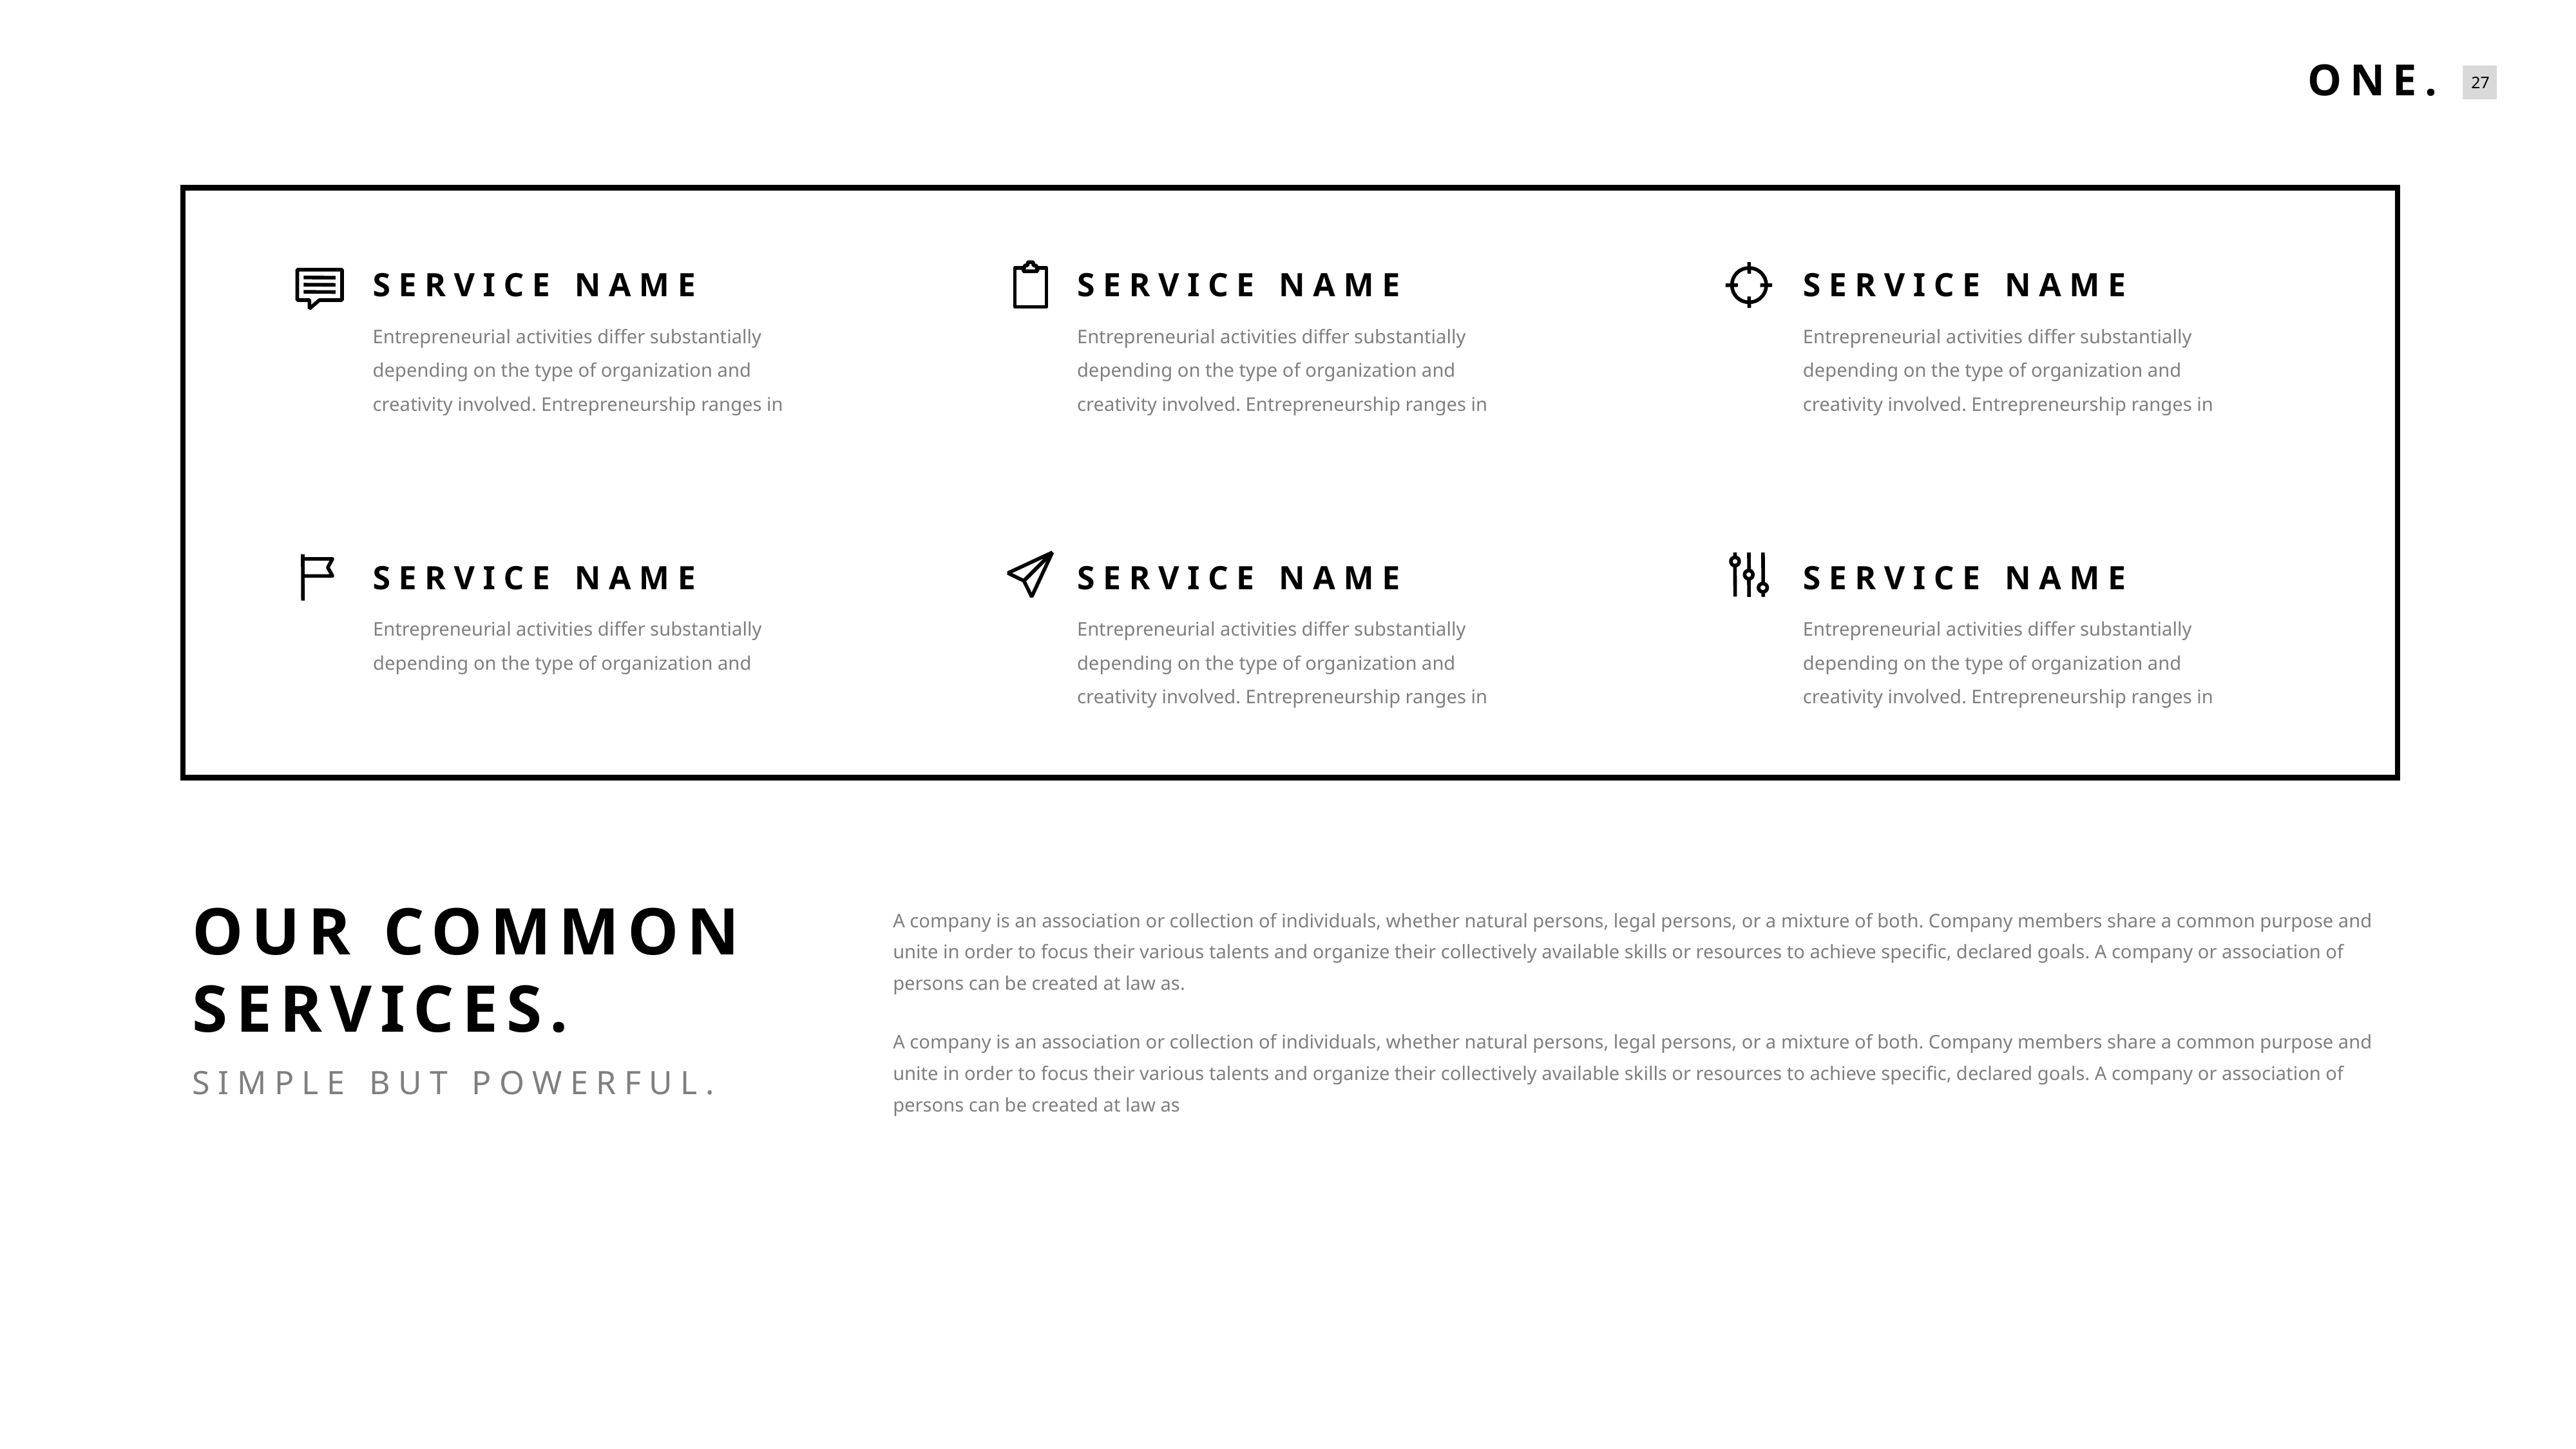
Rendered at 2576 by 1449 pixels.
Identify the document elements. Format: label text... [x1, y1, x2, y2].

text_box SIMPLE BUT POWERFUL. [183, 1057, 873, 1106]
text_box [182, 187, 2398, 779]
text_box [297, 240, 2283, 714]
text_box A company is an association or collection of individuals, whether natural persons, legal persons, or a mixture of both. Company members share a common purpose and unite in order to focus their various talents and organize their collectively available skills or resources to achieve specific, declared goals. A company or association of persons can be created at law as. A company is an association or collection of individuals, whether natural persons, legal persons, or a mixture of both. Company members share a common purpose and unite in order to focus their various talents and organize their collectively available skills or resources to achieve specific, declared goals. A company or association of persons can be created at law as [873, 890, 2398, 1126]
text_box OUR COMMON SERVICES. [183, 885, 956, 1050]
